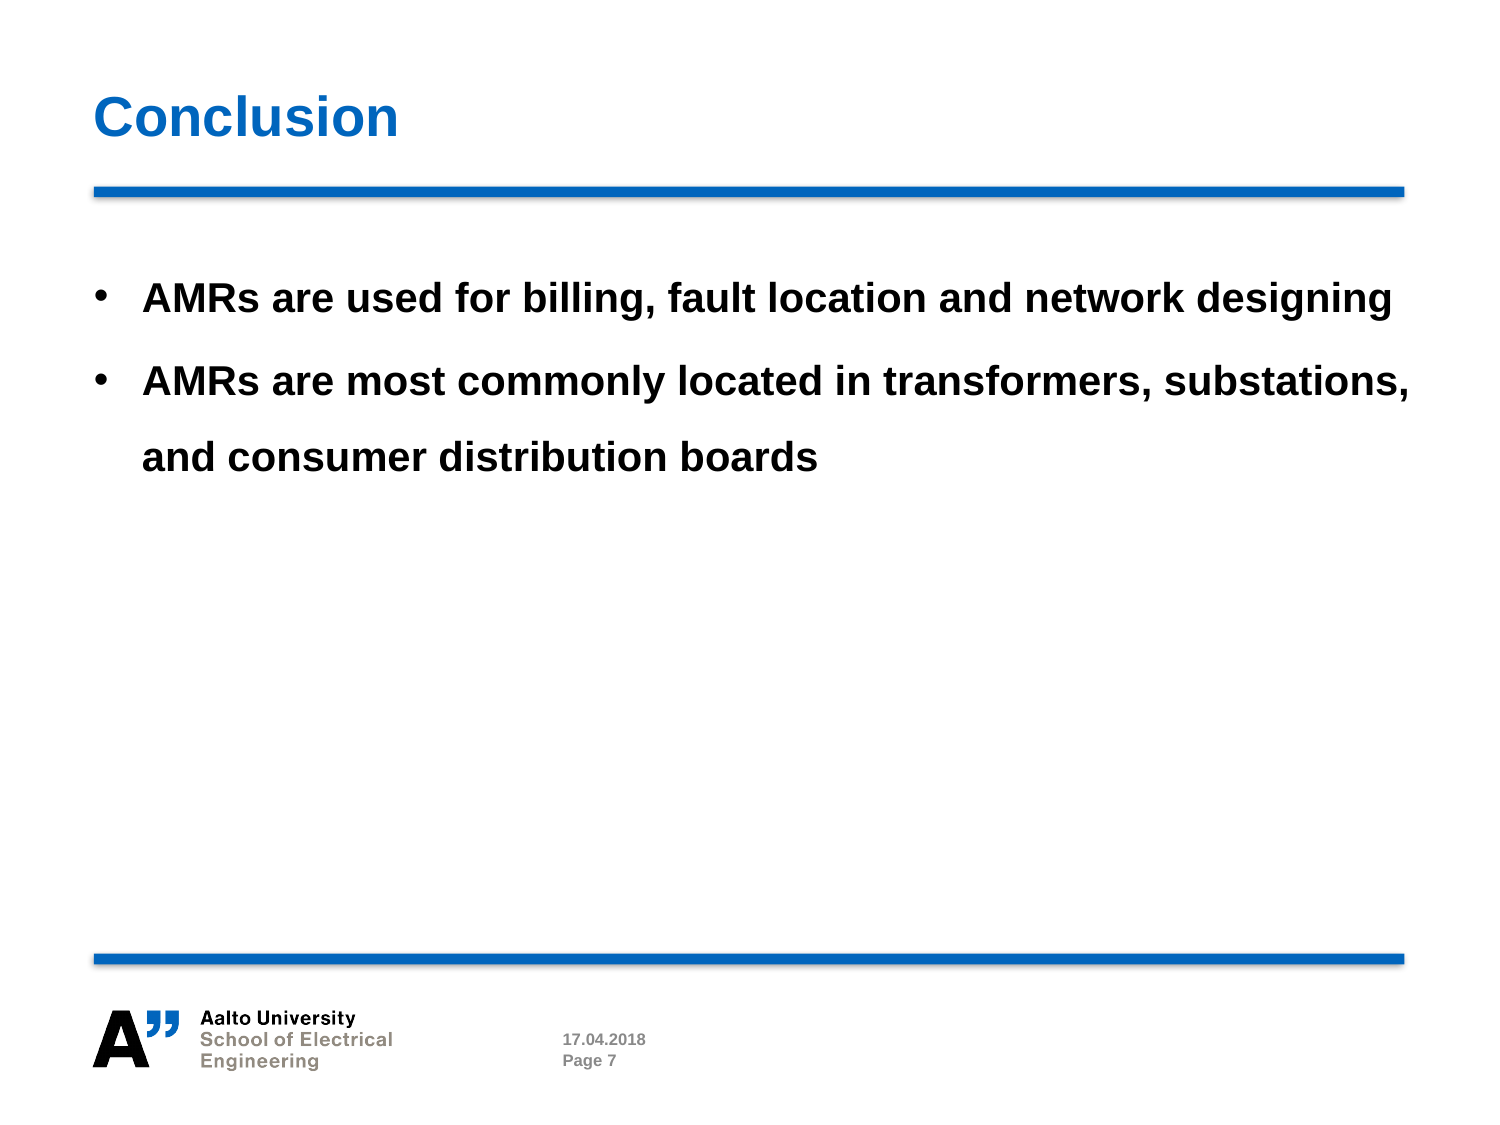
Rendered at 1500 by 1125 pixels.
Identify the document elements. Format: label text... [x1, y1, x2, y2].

slide_number Page 7 [562, 1050, 816, 1071]
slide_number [562, 1029, 816, 1050]
list AMRs are used for billing, fault location and network designing AMRs are most commonly located in transformers, substations, and consumer distribution boards [93, 245, 1429, 925]
picture [35, 953, 449, 1125]
title Conclusion [93, 80, 1369, 228]
